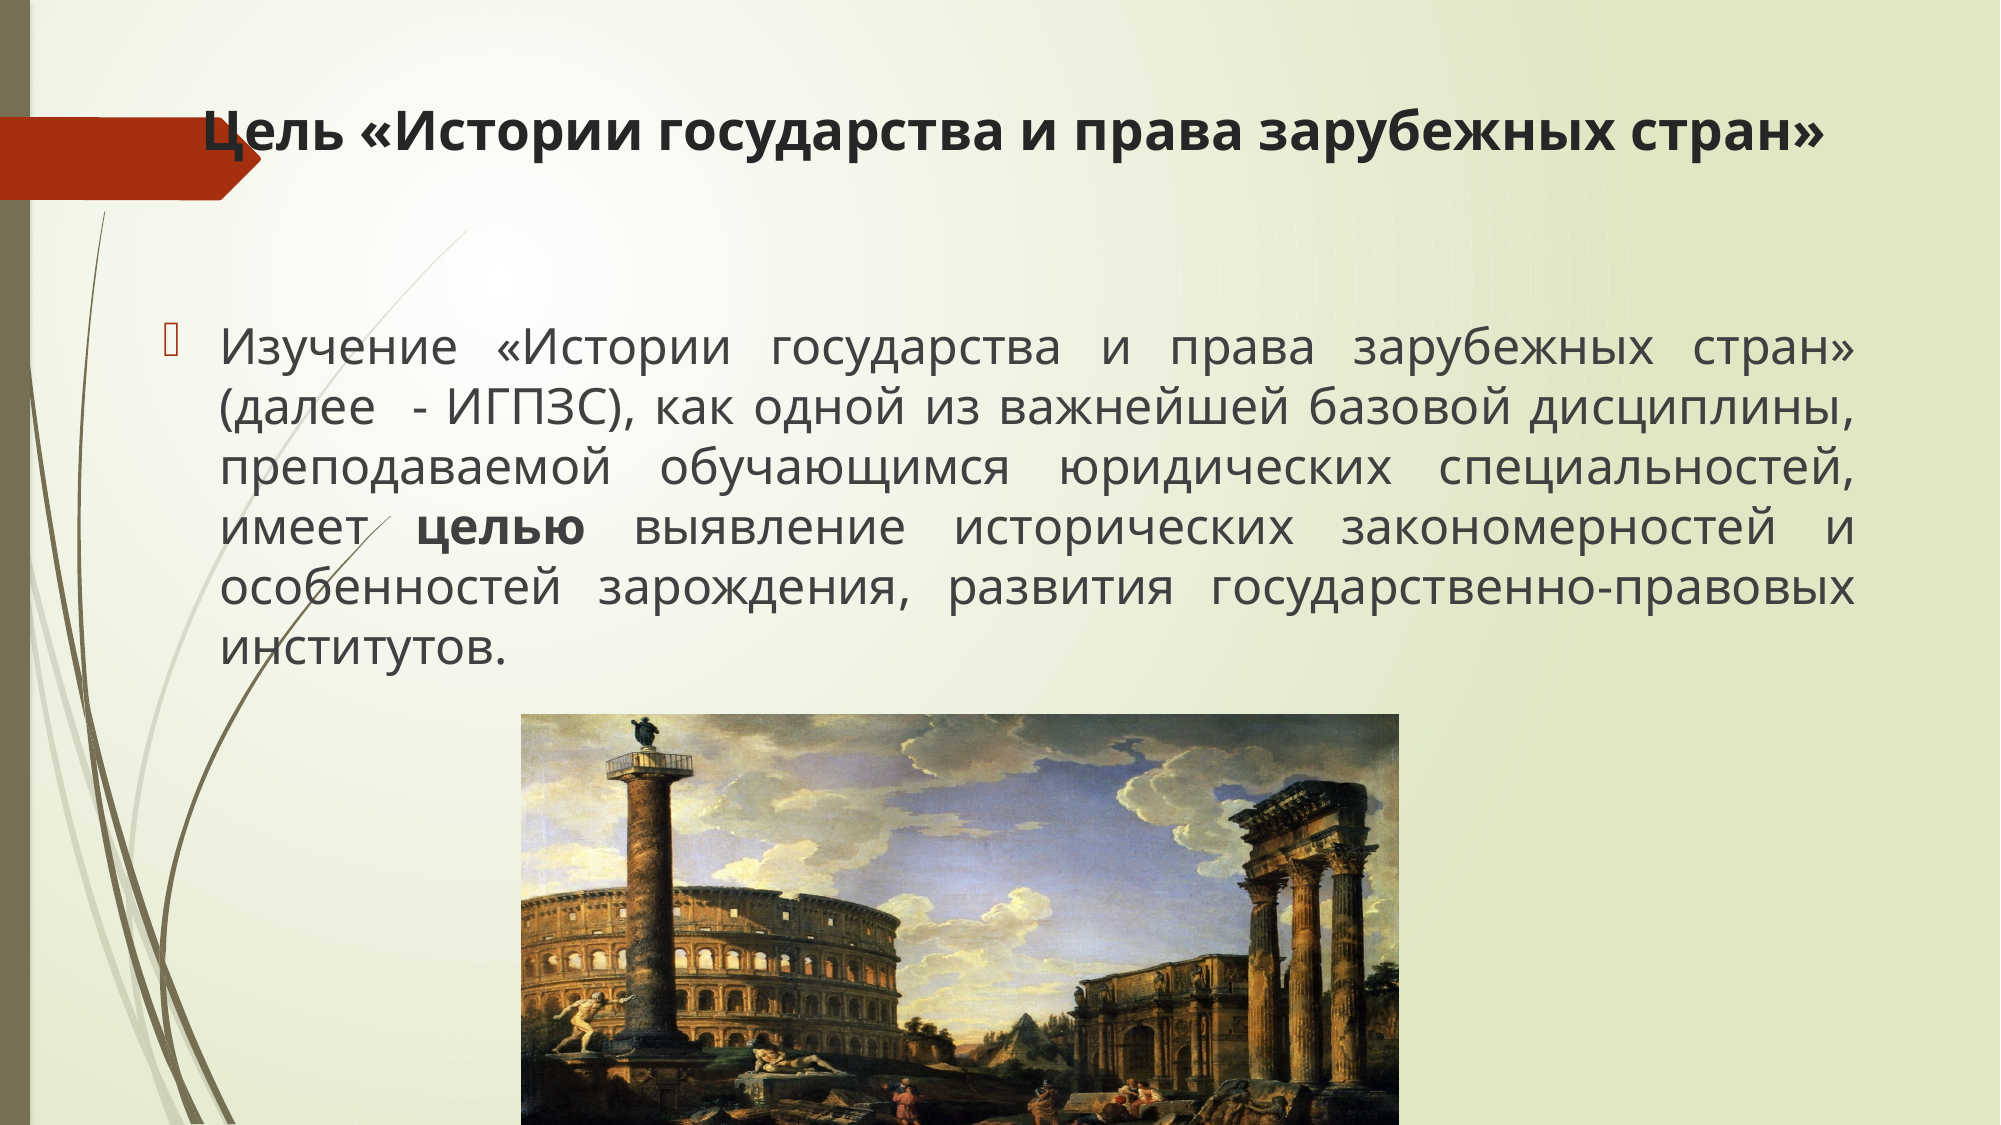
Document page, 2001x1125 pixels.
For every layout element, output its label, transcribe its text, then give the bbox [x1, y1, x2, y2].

list Изучение «Истории государства и права зарубежных стран» (далее - ИГПЗС), как одной из важнейшей базовой дисциплины, преподаваемой обучающимся юридических специальностей, имеет целью выявление исторических закономерностей и особенностей зарождения, развития государственно-правовых институтов. [147, 306, 1872, 773]
title Цель «Истории государства и права зарубежных стран» [171, 88, 1857, 299]
picture [521, 714, 1399, 1125]
